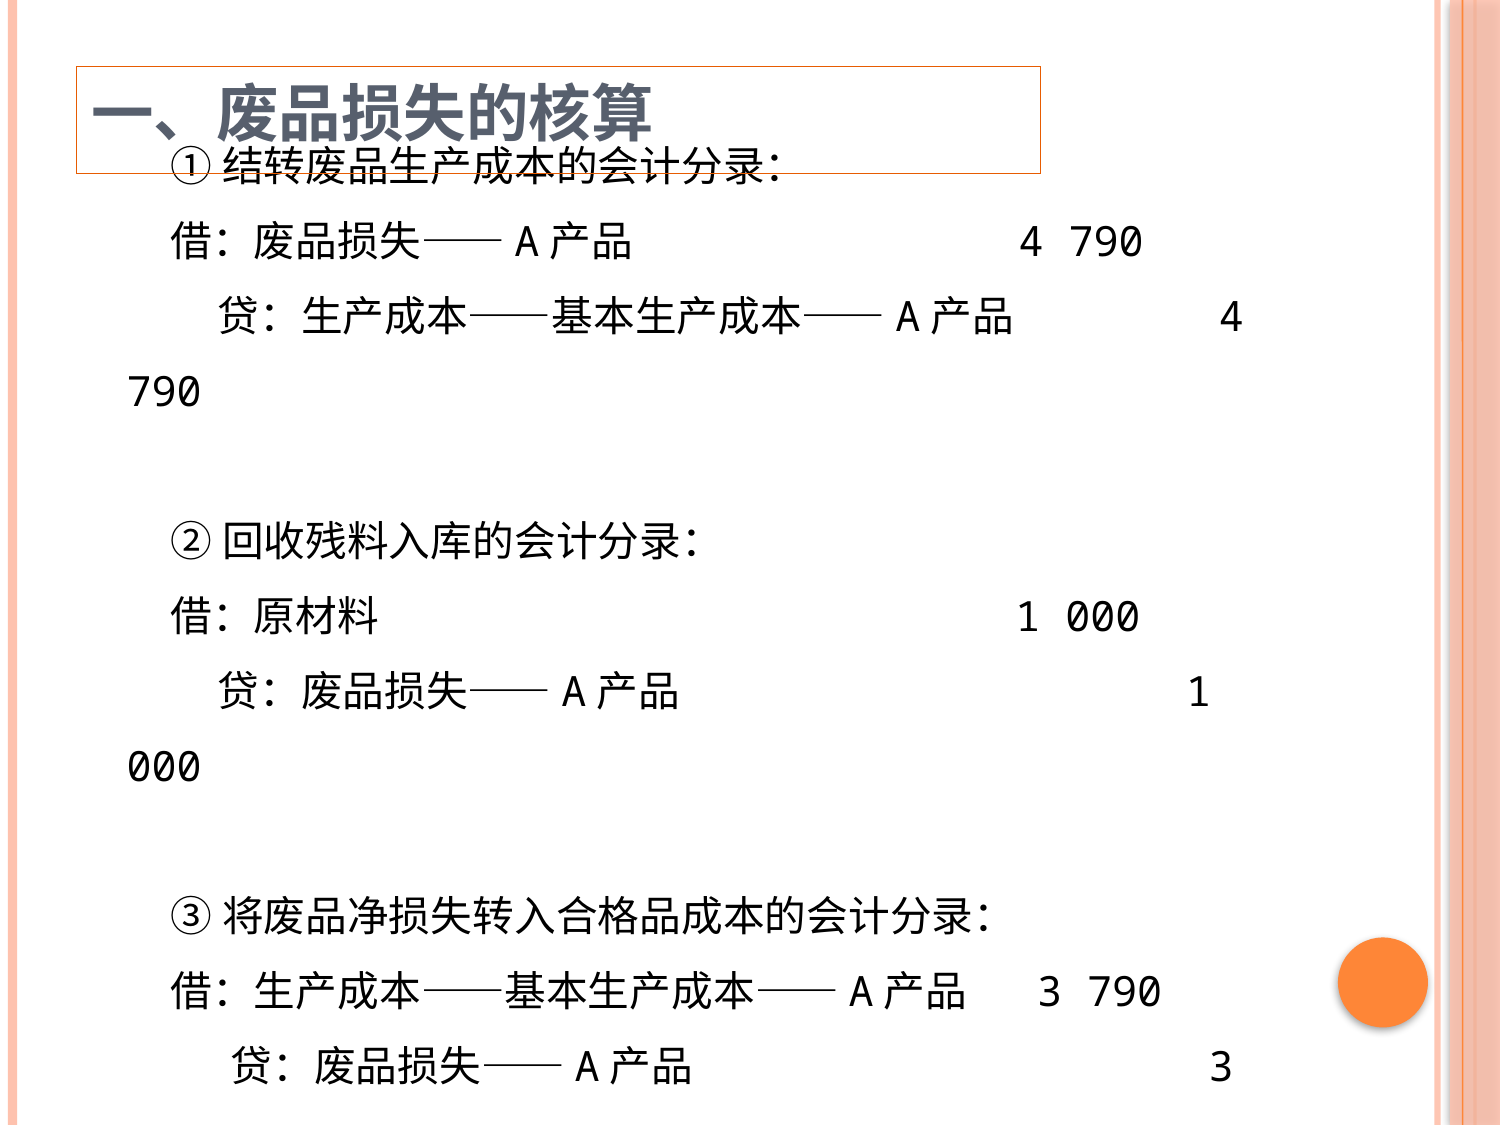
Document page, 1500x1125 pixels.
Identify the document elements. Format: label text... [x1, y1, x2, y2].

text_box ①结转废品生产成本的会计分录： 借：废品损失——A产品 4 790 贷：生产成本——基本生产成本——A产品 4 790 ②回收残料入库的会计分录： 借：原材料 1 000 贷：废品损失——A产品 1 000 ③将废品净损失转入合格品成本的会计分录： 借：生产成本——基本生产成本——A产品 3 790 贷：废品损失——A产品 3 790 [111, 220, 1315, 1060]
text_box 一、废品损失的核算 [76, 66, 1041, 174]
